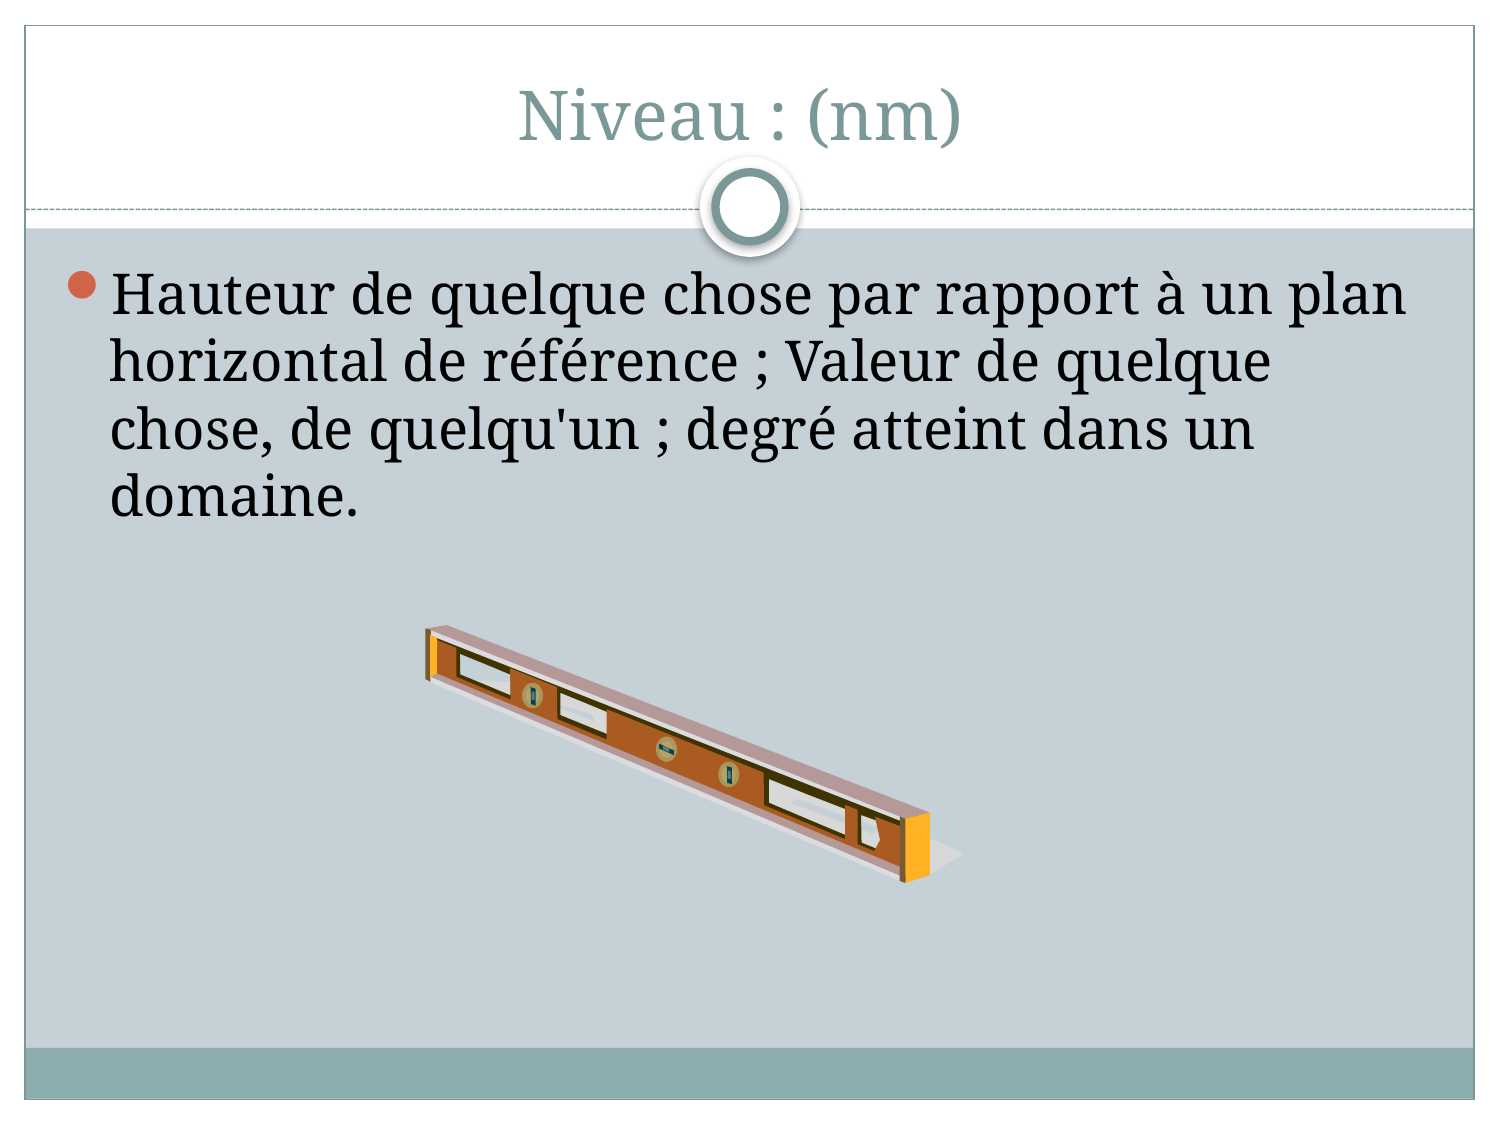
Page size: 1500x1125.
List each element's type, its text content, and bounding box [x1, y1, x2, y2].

picture [424, 624, 963, 884]
list Hauteur de quelque chose par rapport à un plan horizontal de référence ; Valeur de quelque chose, de quelqu'un ; degré atteint dans un domaine. [49, 250, 1445, 1001]
title Niveau : (nm) [49, 37, 1450, 162]
